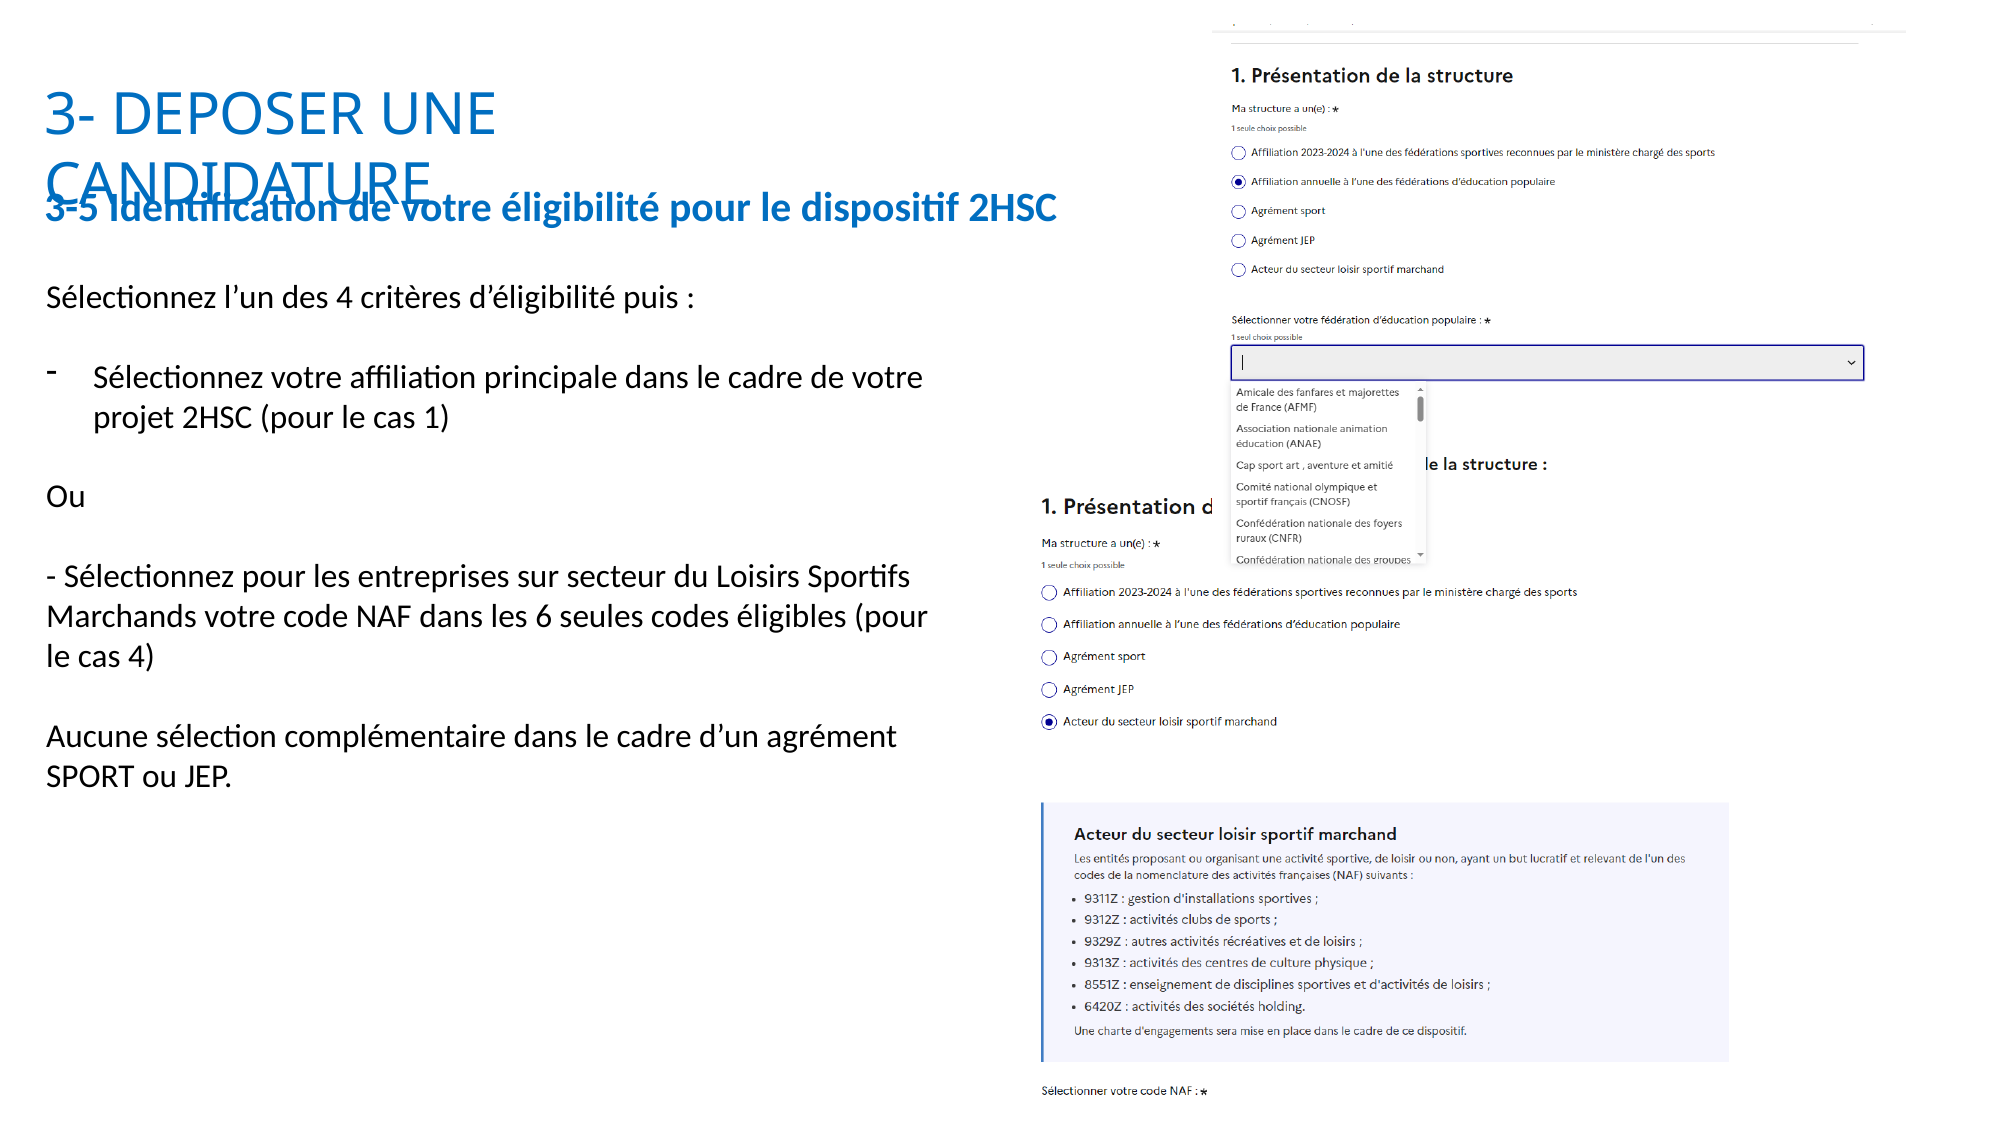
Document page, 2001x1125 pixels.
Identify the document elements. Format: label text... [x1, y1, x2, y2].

picture [1037, 24, 1906, 1101]
text_box 3-5 Identification de votre éligibilité pour le dispositif 2HSC [42, 177, 1075, 293]
title 3- DEPOSER UNE CANDIDATURE [42, 73, 885, 177]
list Sélectionnez l’un des 4 critères d’éligibilité puis : Sélectionnez votre affiliation principale dans le cadre de votre projet 2HSC (pour le cas 1) Ou - Sélectionnez pour les entreprises sur secteur du Loisirs Sportifs Marchands votre code NAF dans les 6 seules codes éligibles (pour le cas 4) Aucune sélection complémentaire dans le cadre d’un agrément SPORT ou JEP. [46, 293, 954, 846]
